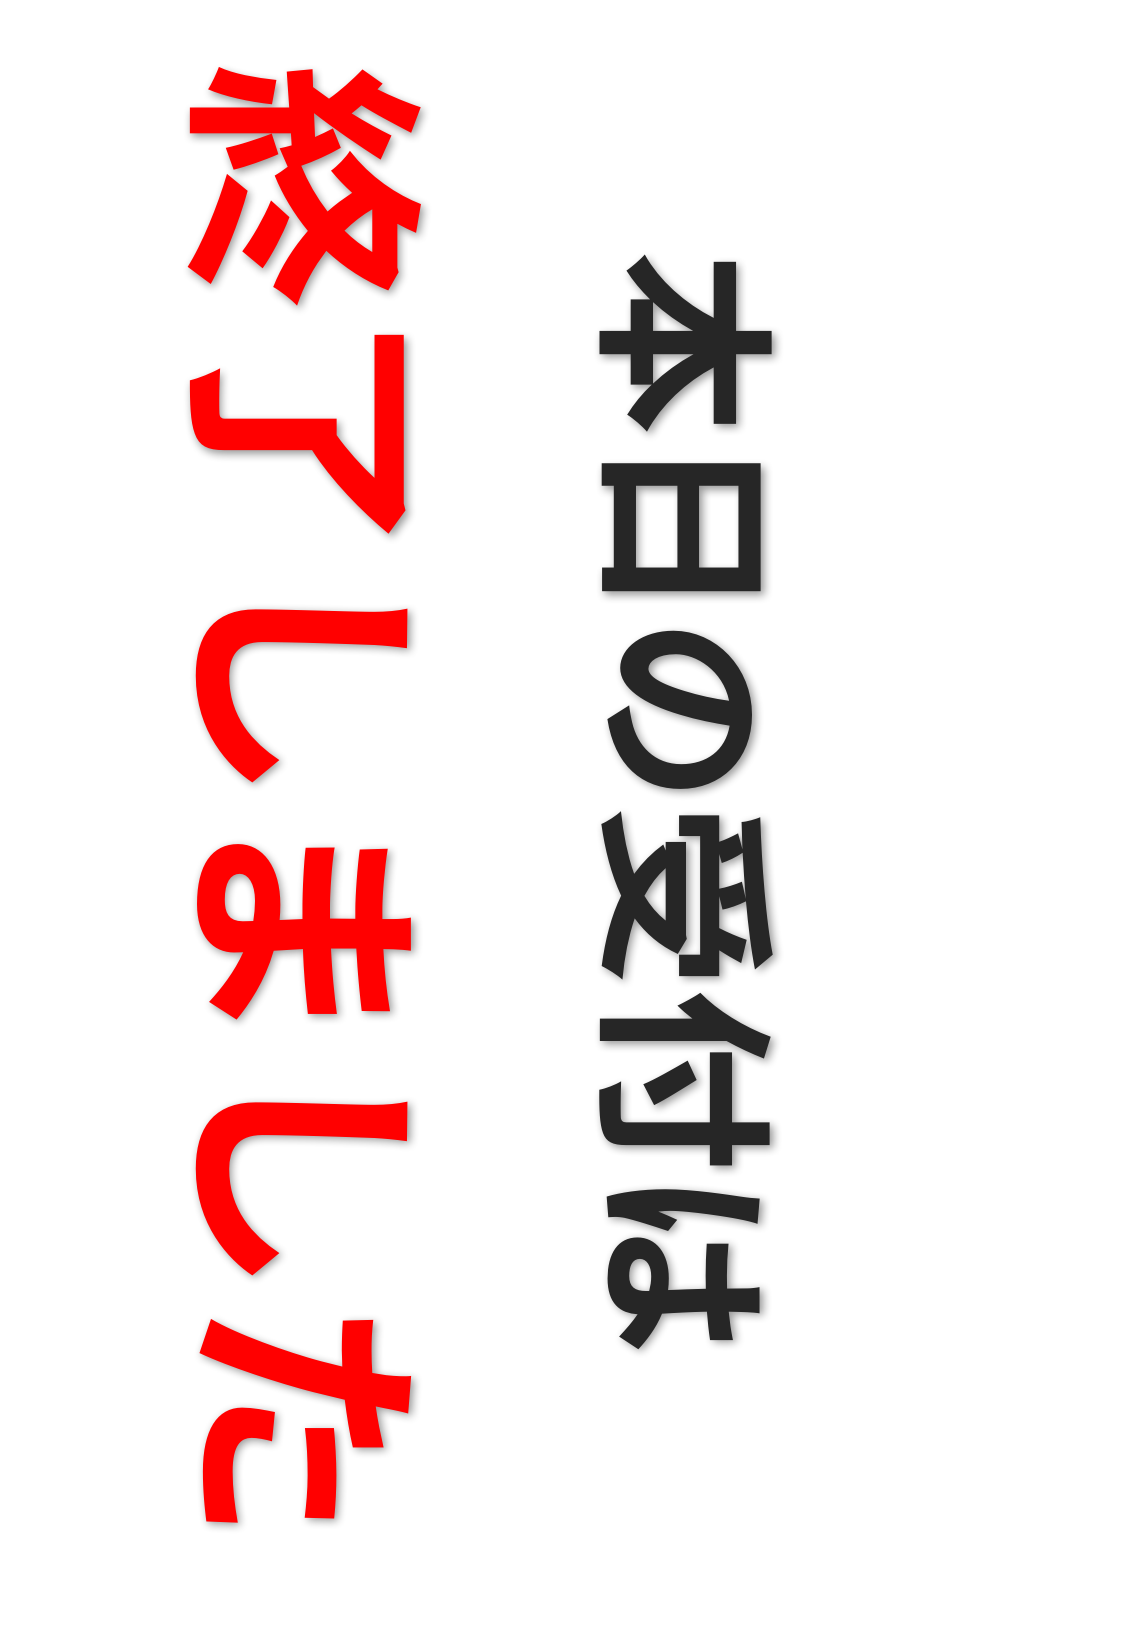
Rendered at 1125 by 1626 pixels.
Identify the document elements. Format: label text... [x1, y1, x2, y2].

text_box 本日の受付は 終了しました [155, 48, 1028, 1559]
